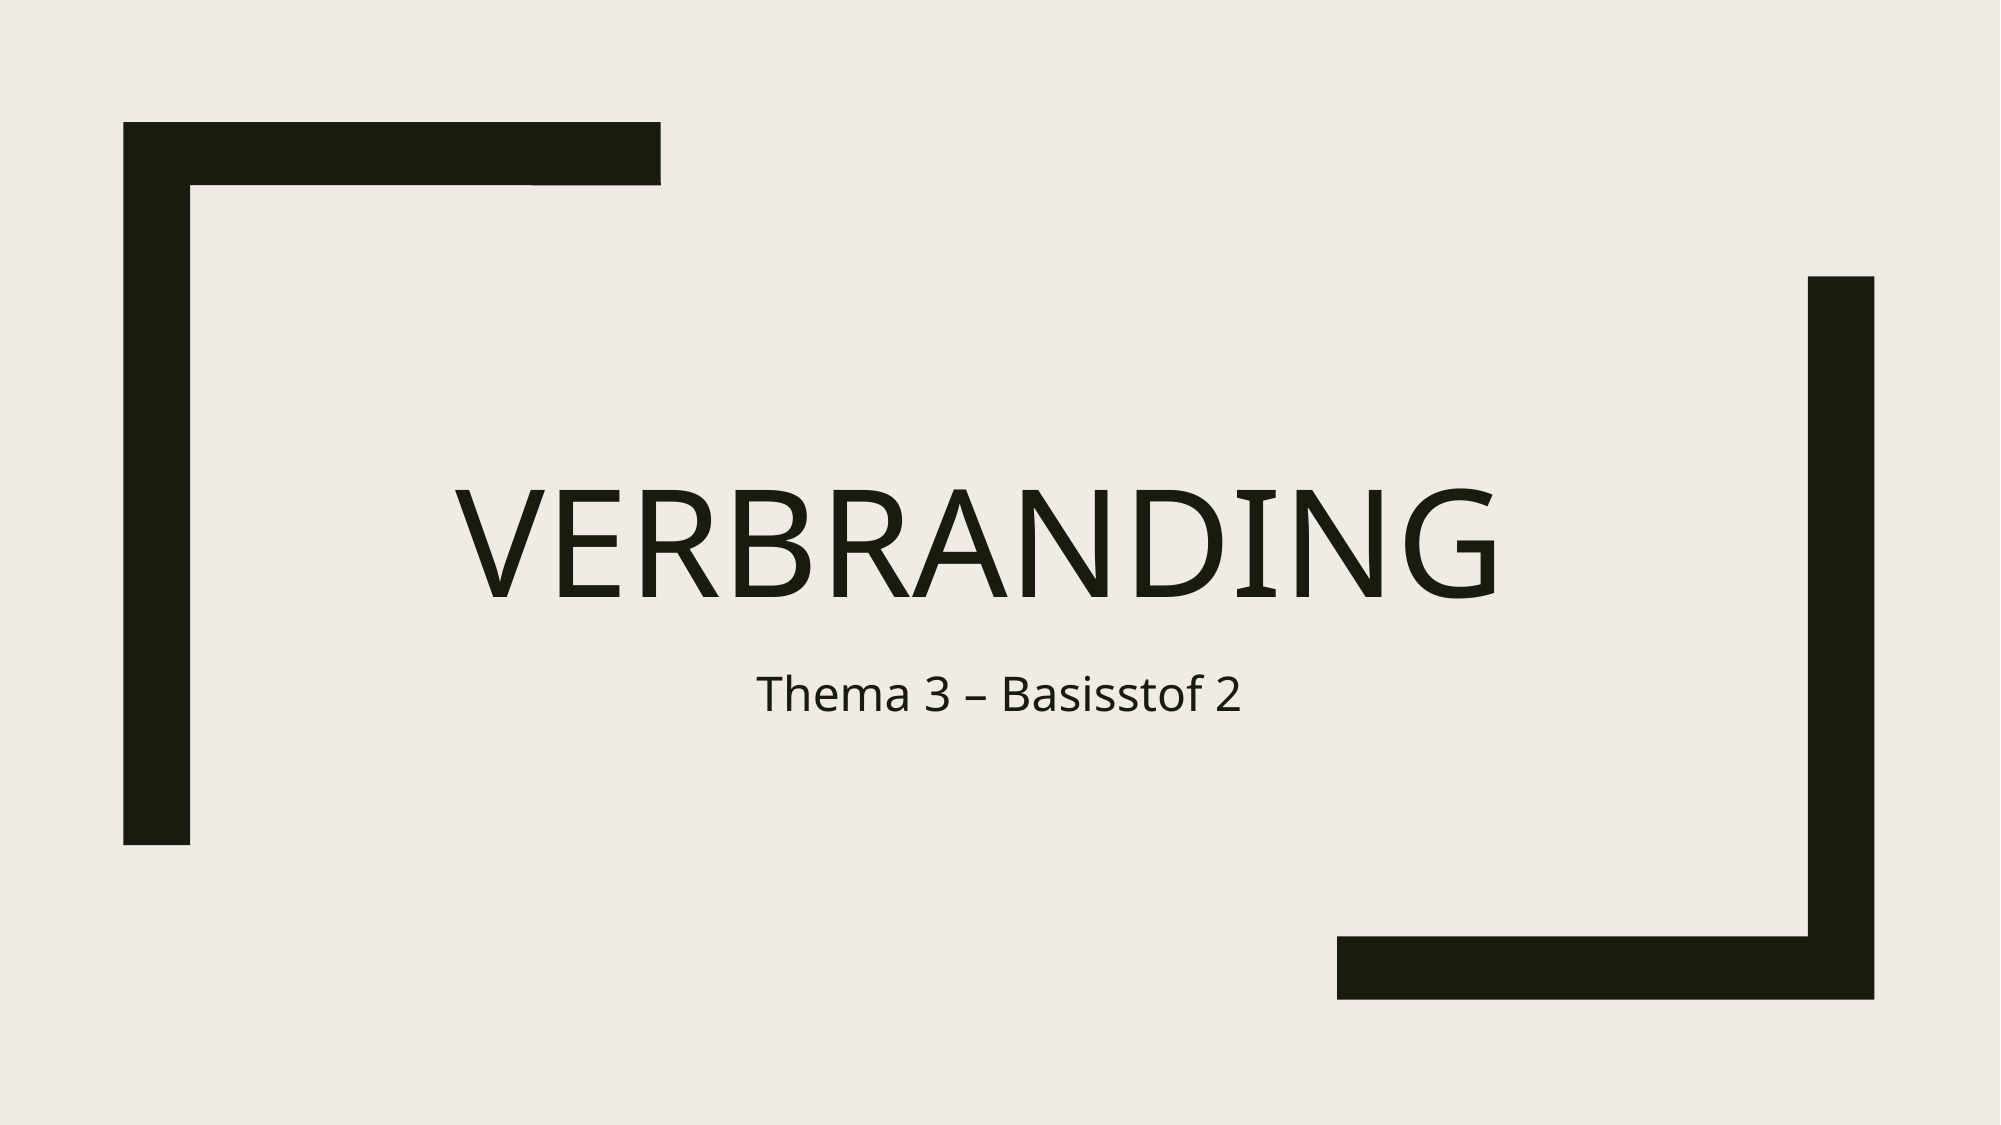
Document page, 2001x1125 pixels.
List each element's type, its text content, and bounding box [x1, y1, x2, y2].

title Verbranding [314, 293, 1686, 638]
subtitle Thema 3 – Basisstof 2 [439, 649, 1561, 828]
